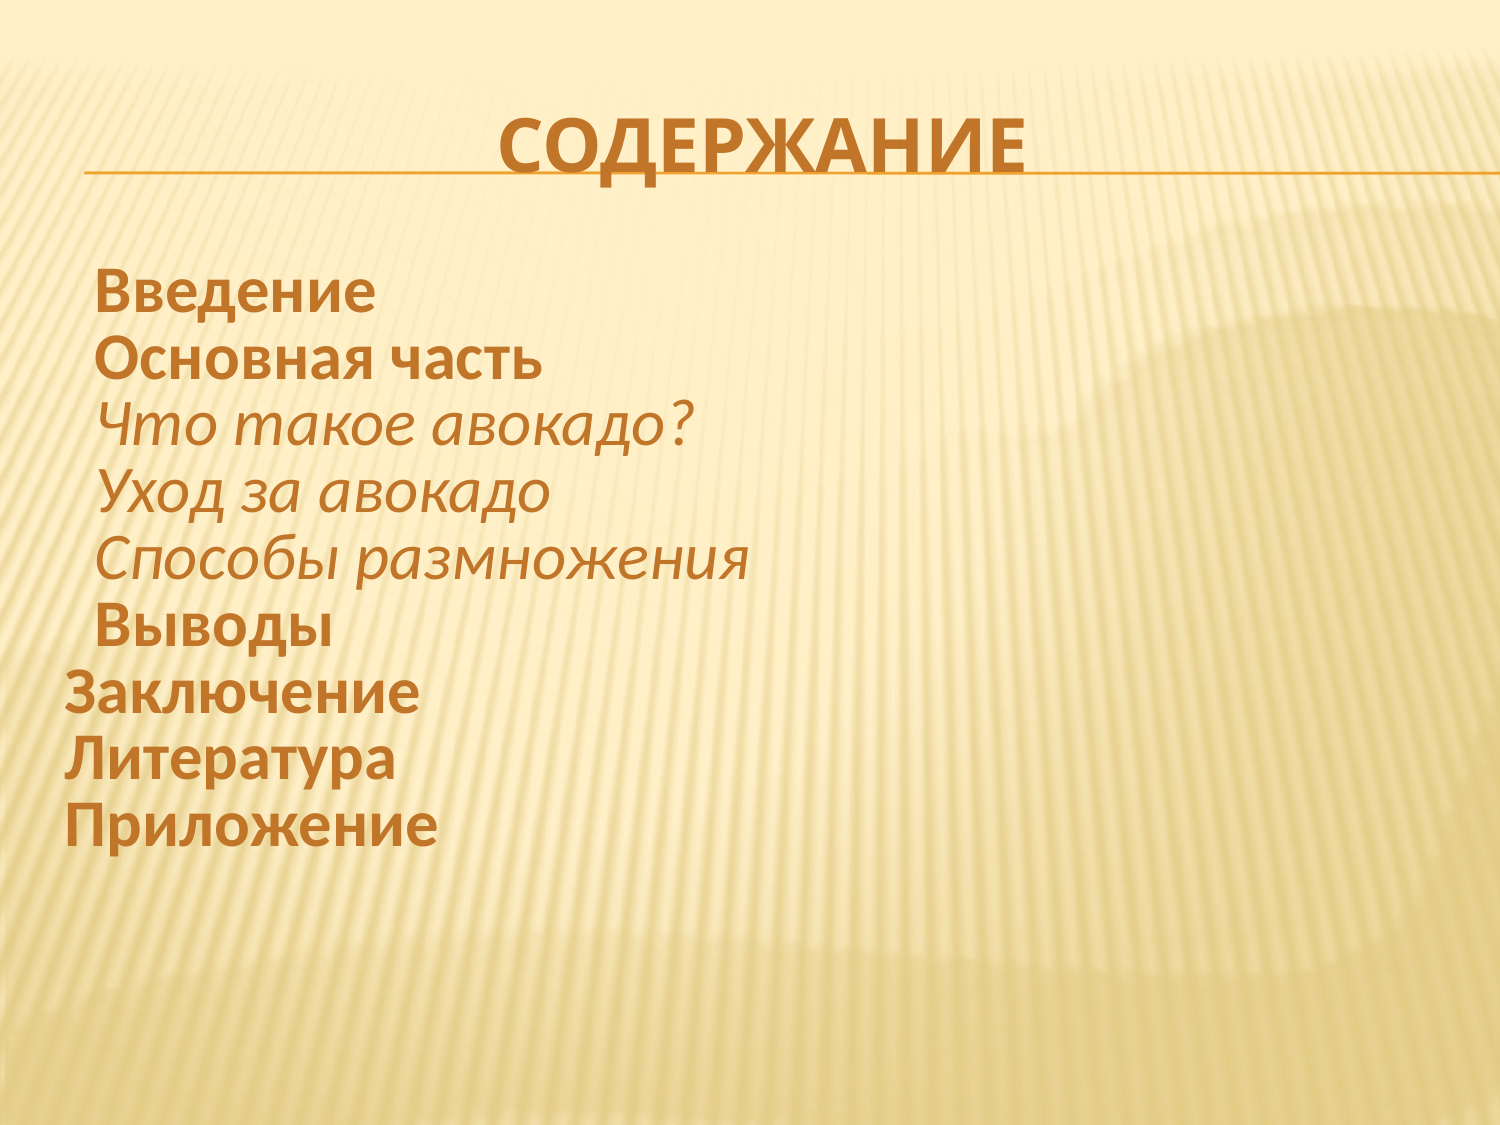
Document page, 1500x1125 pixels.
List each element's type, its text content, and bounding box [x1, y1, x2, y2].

title Содержание [50, 75, 1475, 213]
list Введение Основная часть Что такое авокадо? Уход за авокадо Способы размножения Выводы Заключение Литература Приложение [50, 254, 1475, 998]
